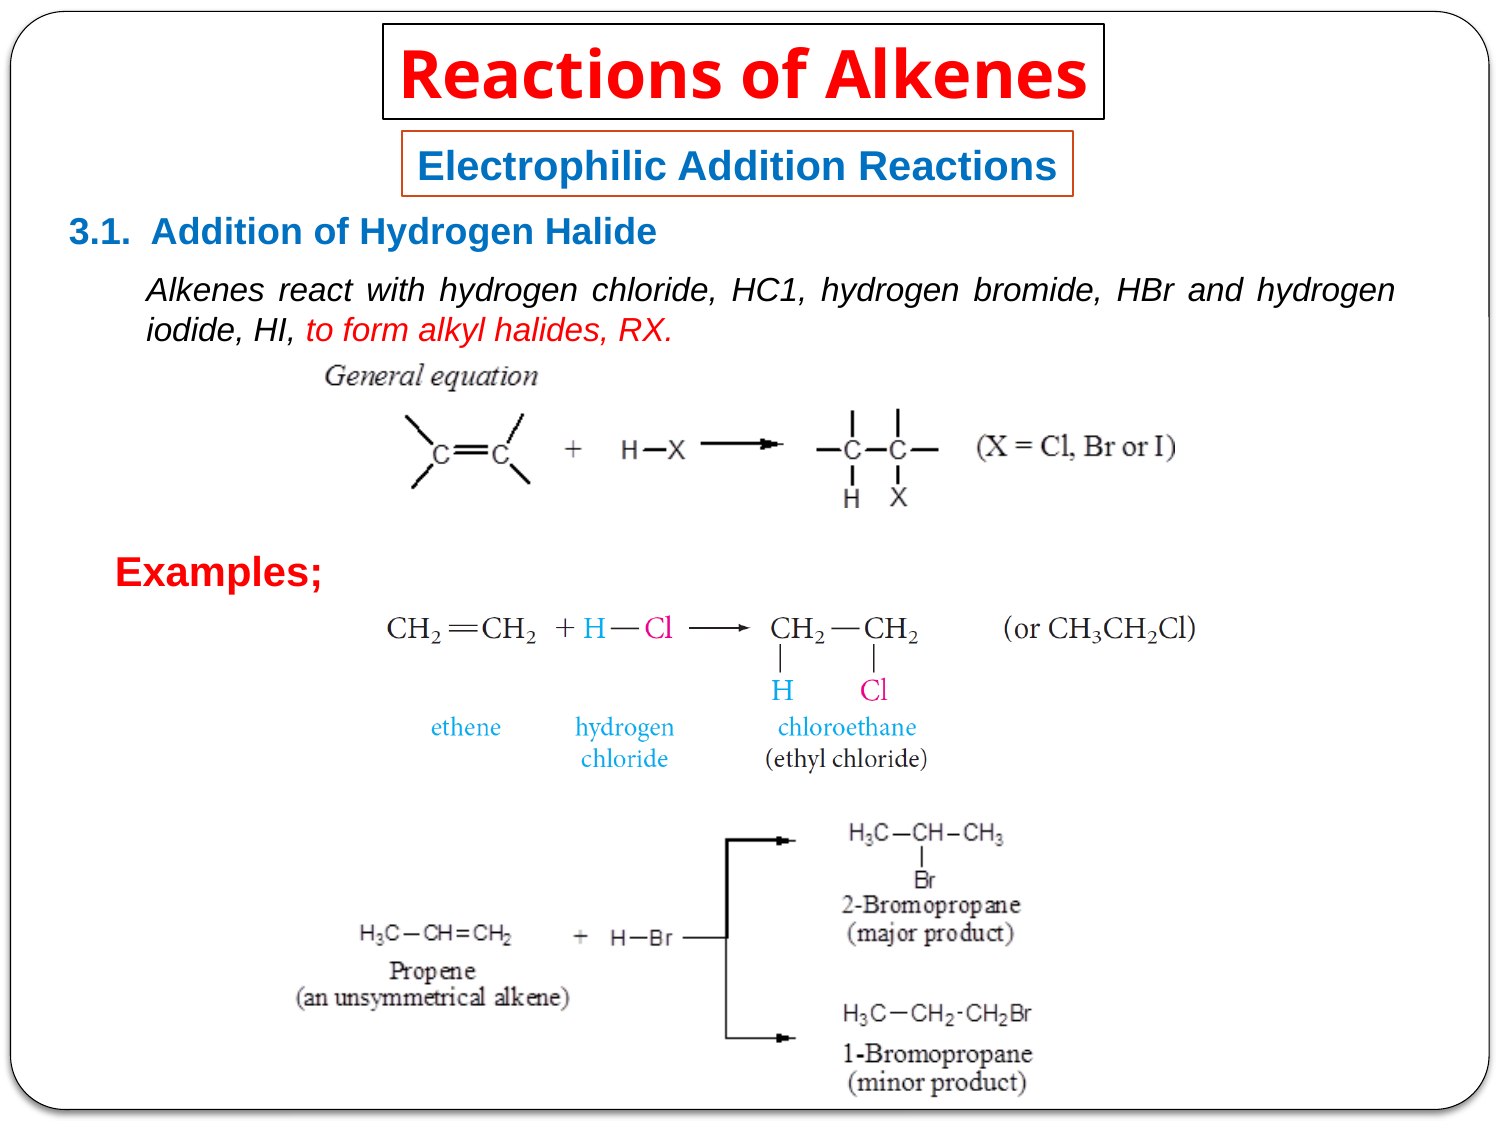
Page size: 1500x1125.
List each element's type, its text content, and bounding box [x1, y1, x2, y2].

text_box Reactions of Alkenes [382, 23, 1105, 120]
picture [837, 820, 1026, 953]
text_box Alkenes react with hydrogen chloride, HC1, hydrogen bromide, HBr and hydrogen iodide, HI, to form alkyl halides, RX. [131, 260, 1413, 356]
picture [837, 998, 1038, 1102]
text_box Electrophilic Addition Reactions [401, 130, 1074, 197]
picture [291, 827, 805, 1051]
picture [324, 362, 1176, 509]
picture [384, 596, 1201, 776]
text_box Examples; [99, 537, 350, 603]
text_box 3.1. Addition of Hydrogen Halide [24, 199, 713, 260]
